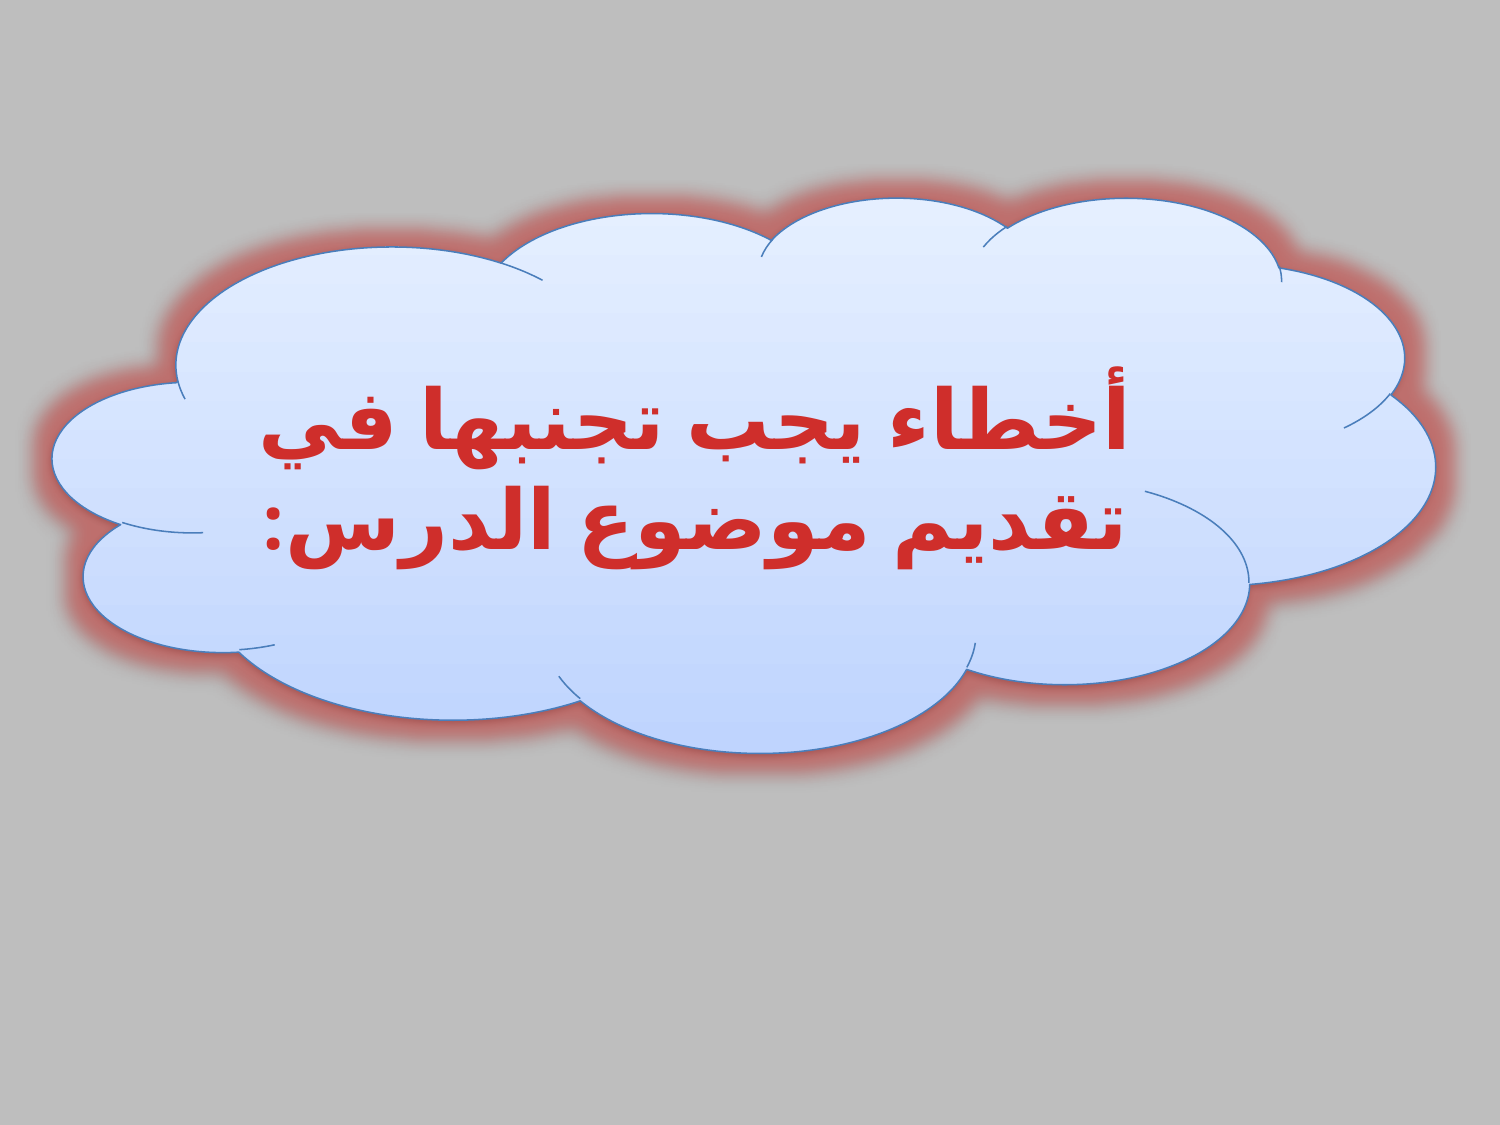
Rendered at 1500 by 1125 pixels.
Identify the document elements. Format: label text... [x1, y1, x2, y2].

text_box أخطاء يجب تجنبها في تقديم موضوع الدرس: [51, 197, 1437, 755]
